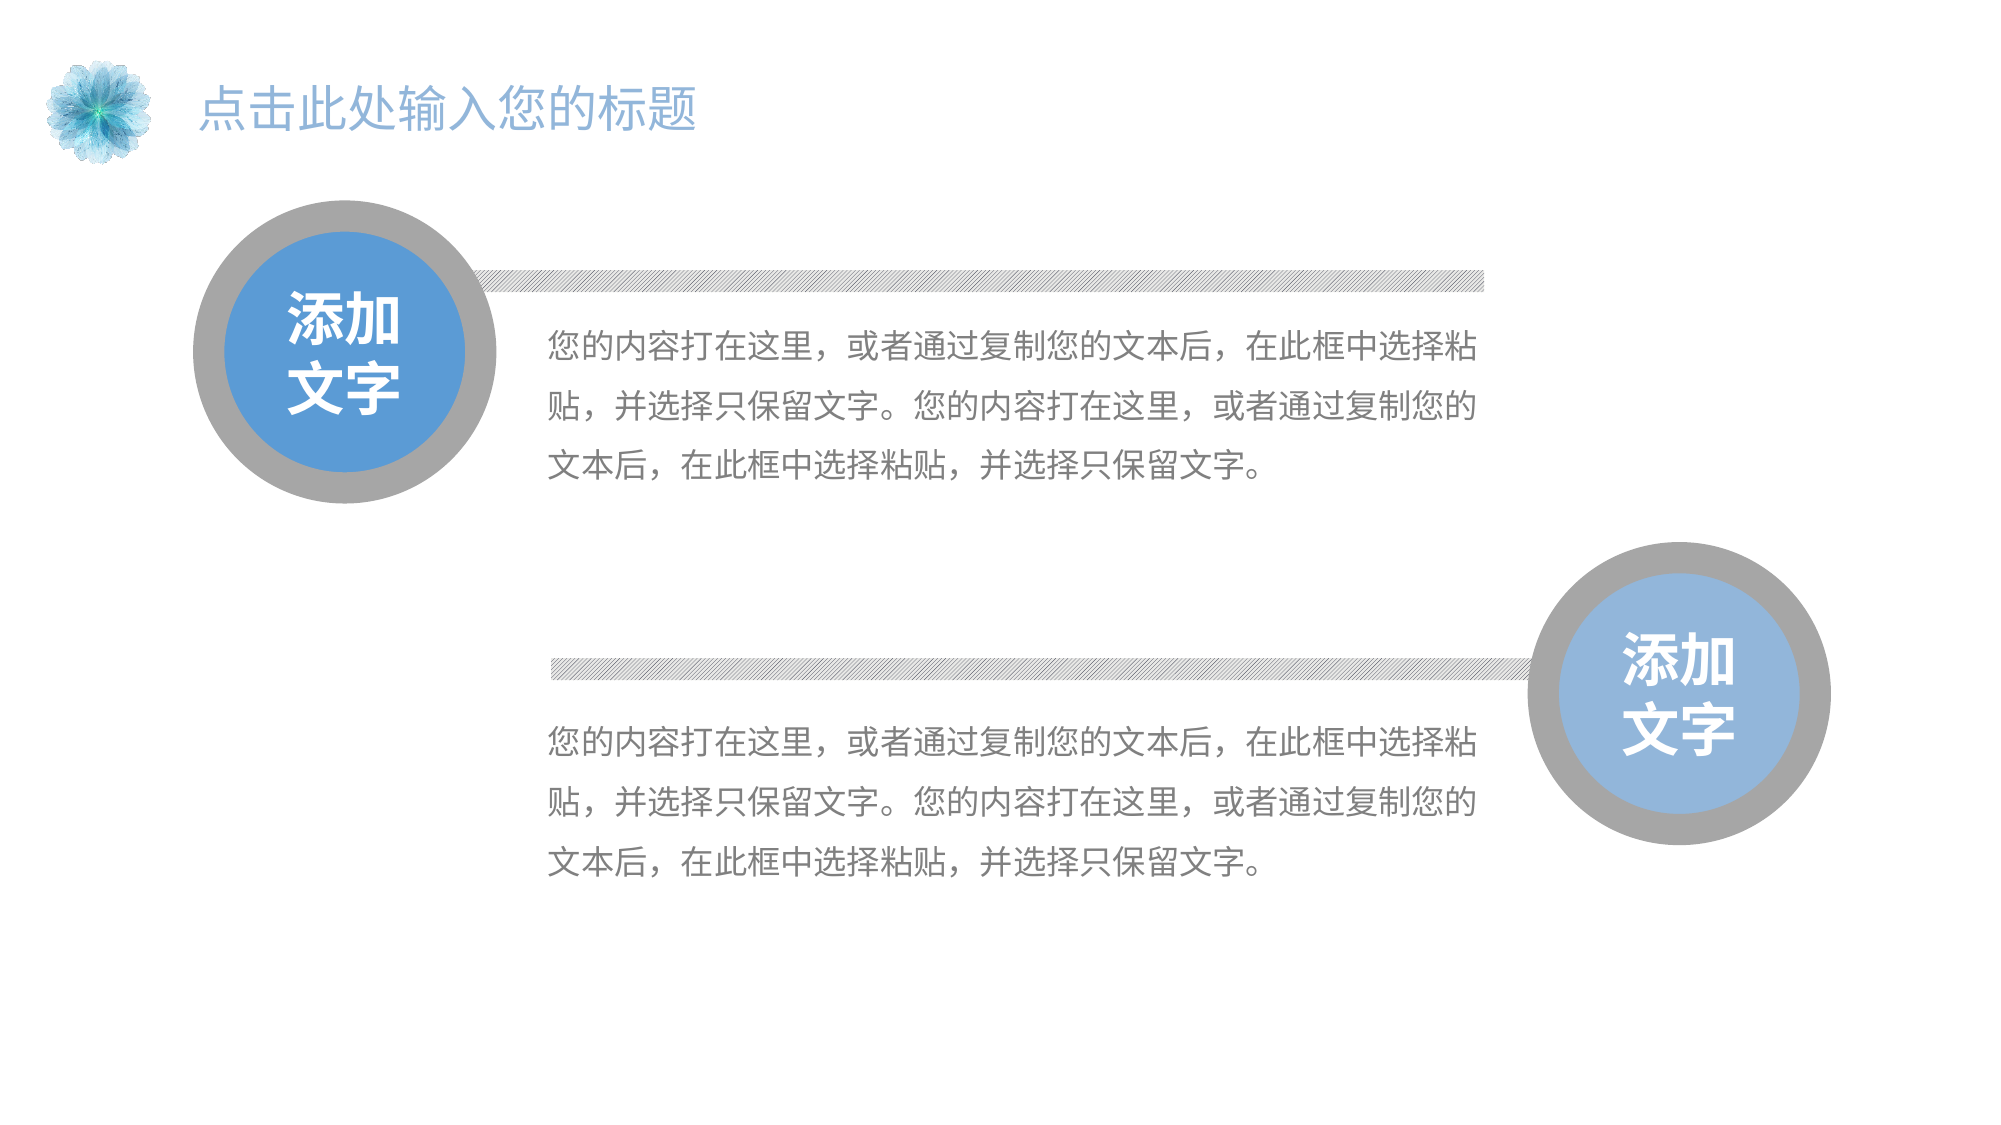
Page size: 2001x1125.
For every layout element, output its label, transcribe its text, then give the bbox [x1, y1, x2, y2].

text_box 添加文字 [1543, 557, 1816, 830]
text_box 添加文字 [208, 216, 481, 488]
text_box [456, 269, 1485, 293]
text_box [550, 657, 1548, 681]
text_box 您的内容打在这里，或者通过复制您的文本后，在此框中选择粘贴，并选择只保留文字。您的内容打在这里，或者通过复制您的文本后，在此框中选择粘贴，并选择只保留文字。 [532, 297, 1502, 493]
text_box 点击此处输入您的标题 [182, 70, 1085, 146]
text_box 您的内容打在这里，或者通过复制您的文本后，在此框中选择粘贴，并选择只保留文字。您的内容打在这里，或者通过复制您的文本后，在此框中选择粘贴，并选择只保留文字。 [532, 693, 1502, 889]
picture [36, 48, 161, 174]
